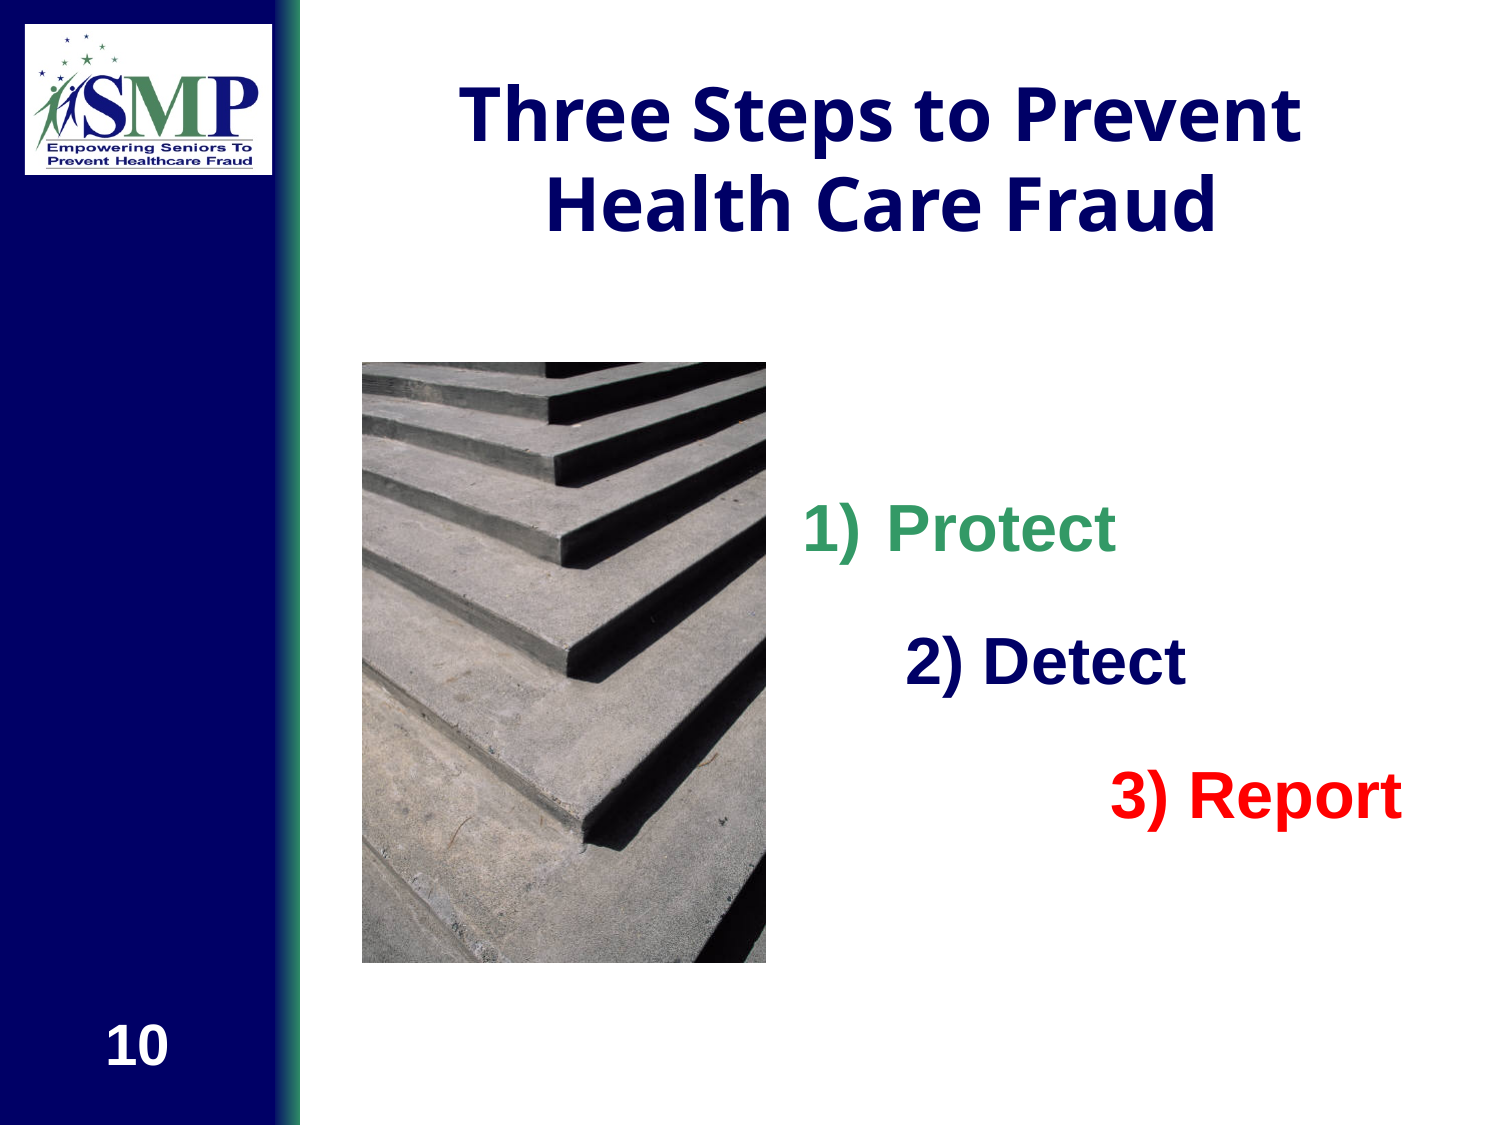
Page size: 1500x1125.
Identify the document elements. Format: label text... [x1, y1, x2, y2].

title Three Steps to Prevent Health Care Fraud [337, 62, 1425, 250]
picture [362, 362, 766, 963]
list Protect 2) Detect 3) Report [787, 437, 1425, 950]
slide_number 10 [0, 999, 276, 1076]
picture [24, 24, 273, 175]
